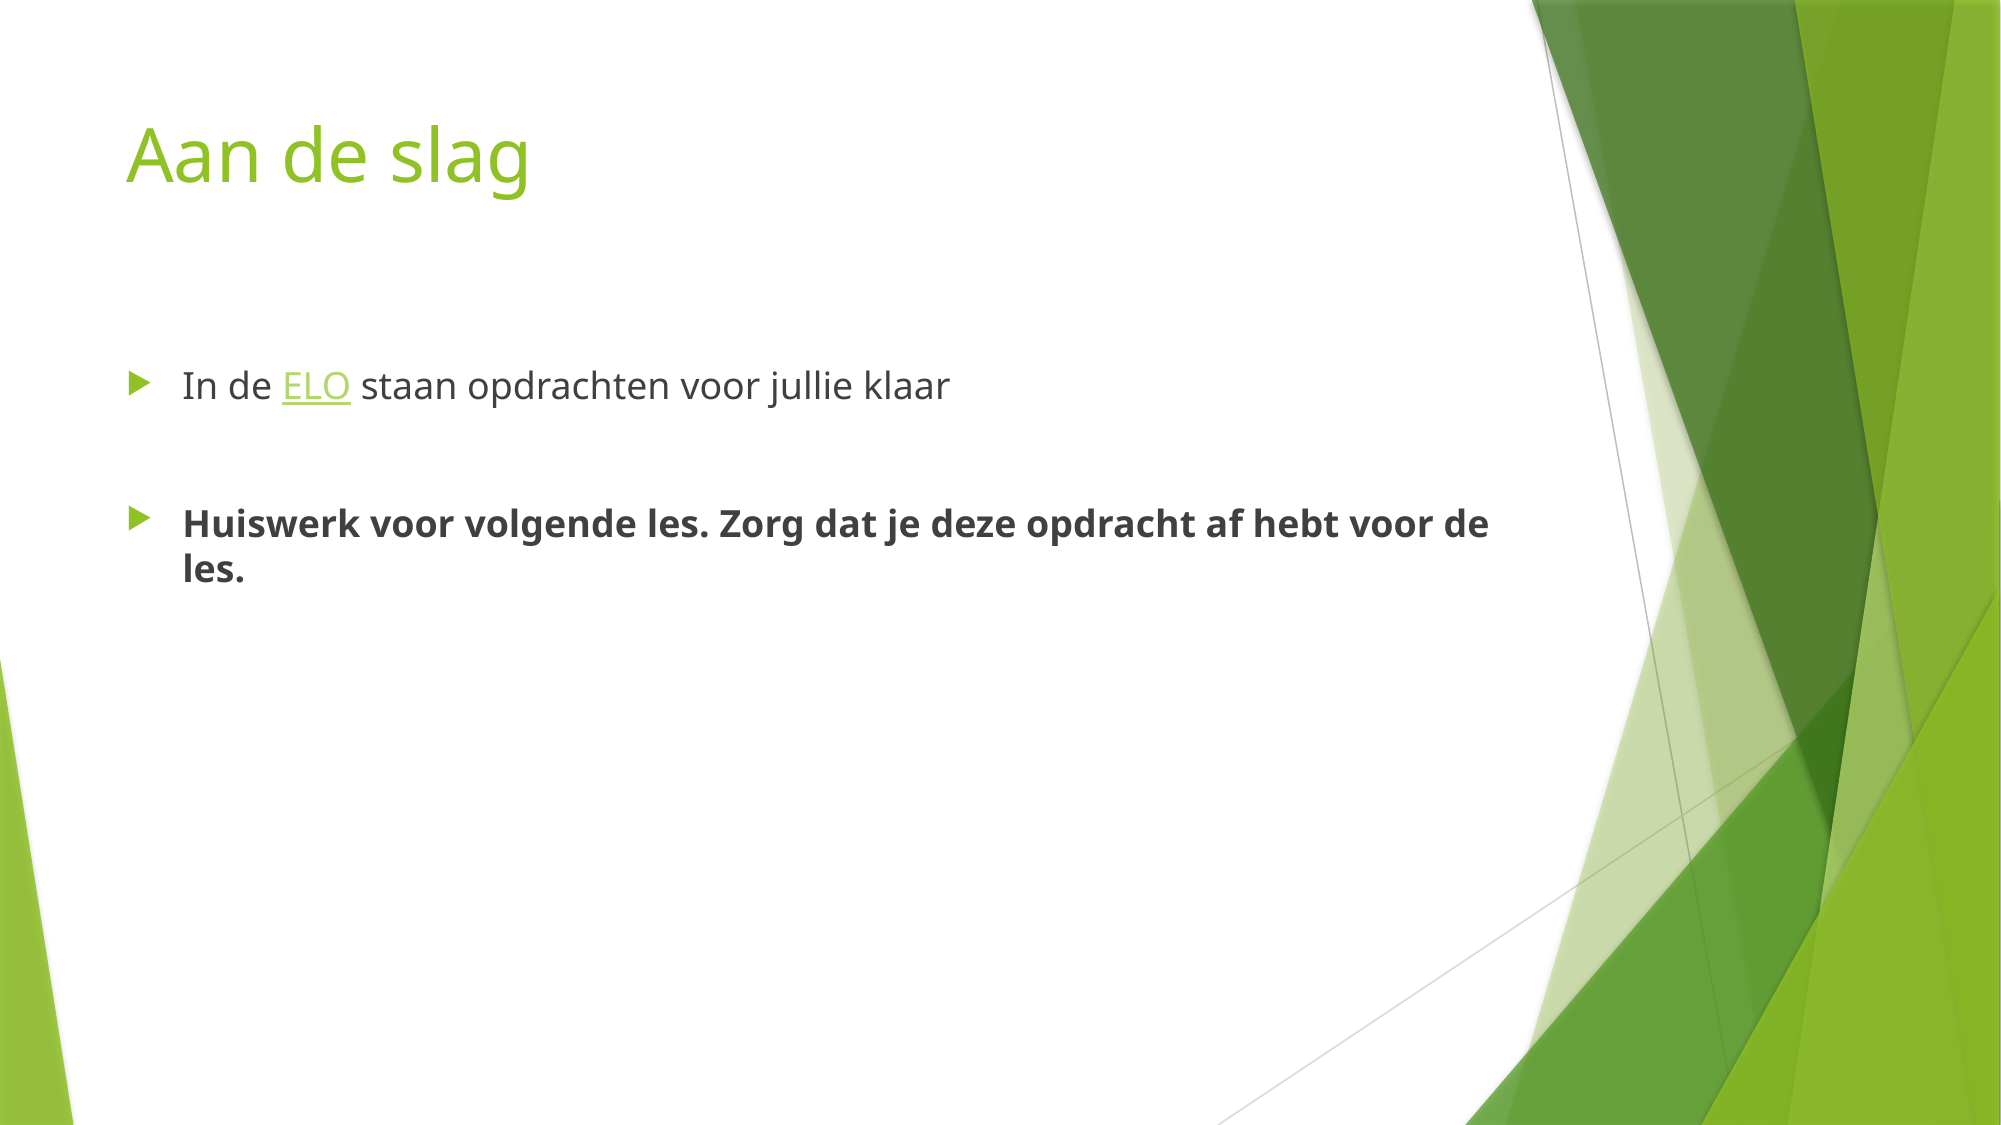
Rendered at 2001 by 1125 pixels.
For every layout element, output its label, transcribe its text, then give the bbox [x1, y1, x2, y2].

list In de ELO staan opdrachten voor jullie klaar Huiswerk voor volgende les. Zorg dat je deze opdracht af hebt voor de les. [111, 354, 1522, 992]
title Aan de slag [111, 99, 1522, 317]
